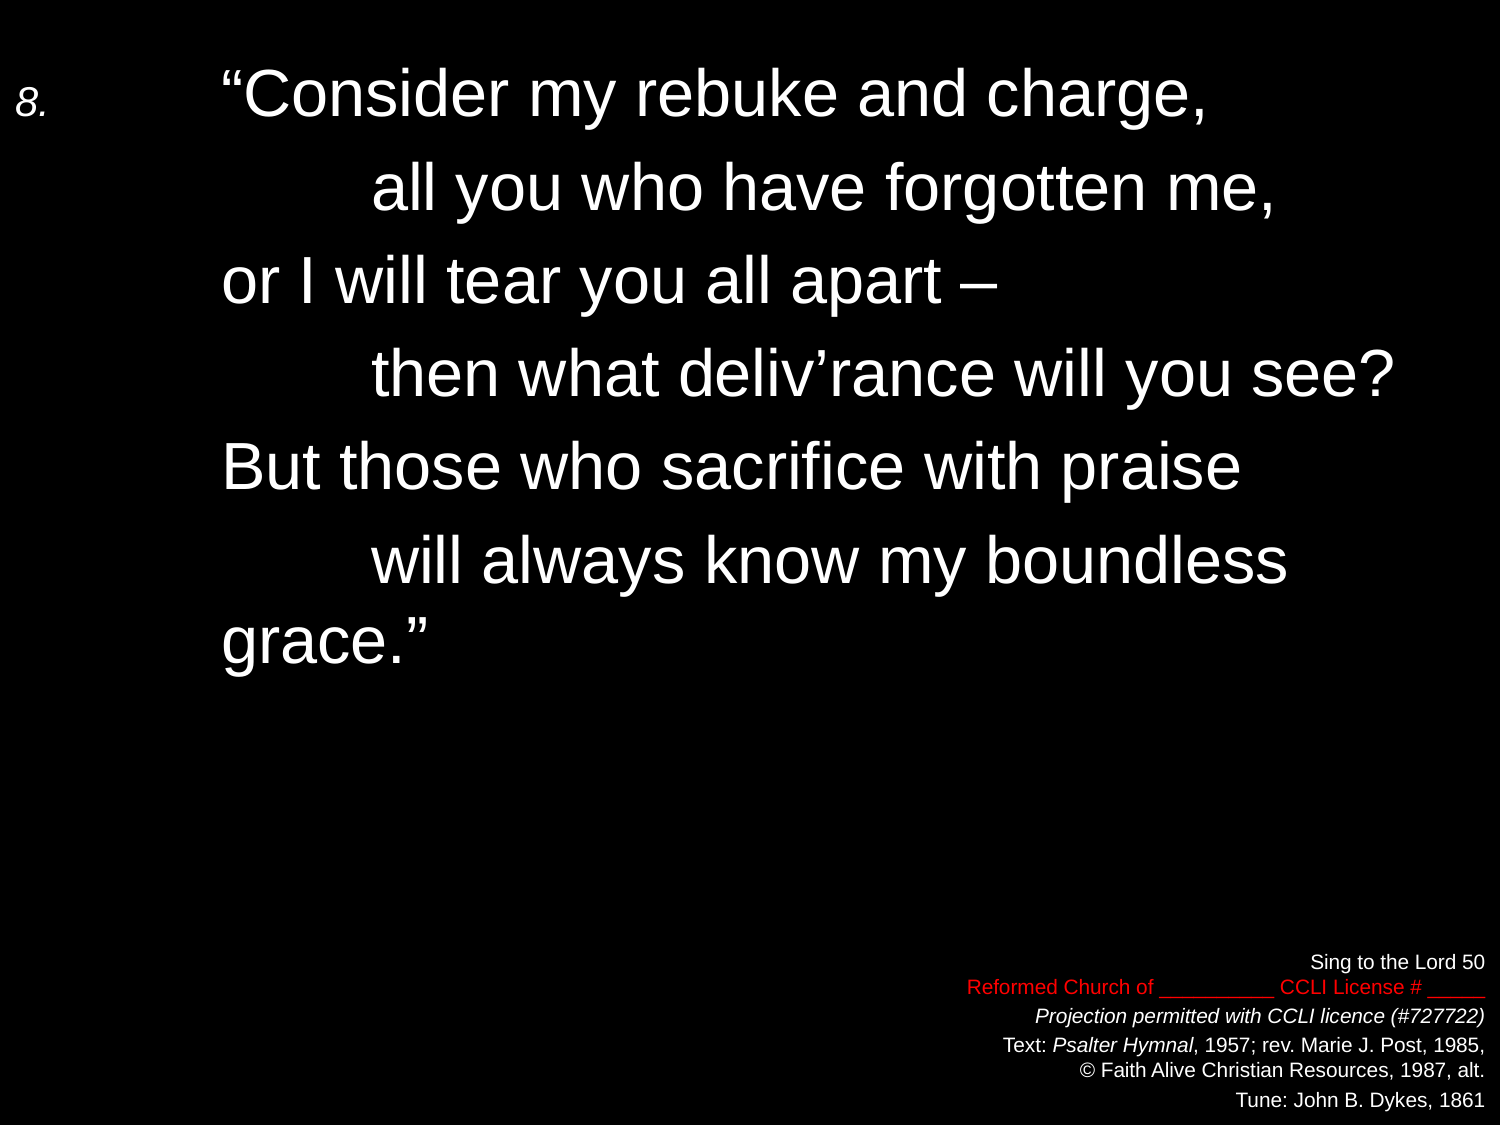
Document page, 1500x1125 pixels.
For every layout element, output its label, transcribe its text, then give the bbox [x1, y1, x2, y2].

text_box Sing to the Lord 50 Reformed Church of __________ CCLI License # _____ Projection permitted with CCLI licence (#727722) Text: Psalter Hymnal, 1957; rev. Marie J. Post, 1985, © Faith Alive Christian Resources, 1987, alt. Tune: John B. Dykes, 1861 [0, 941, 1500, 1119]
list 8. “Consider my rebuke and charge, all you who have forgotten me, or I will tear you all apart – then what deliv’rance will you see? But those who sacrifice with praise will always know my boundless grace.” [0, 42, 1500, 941]
